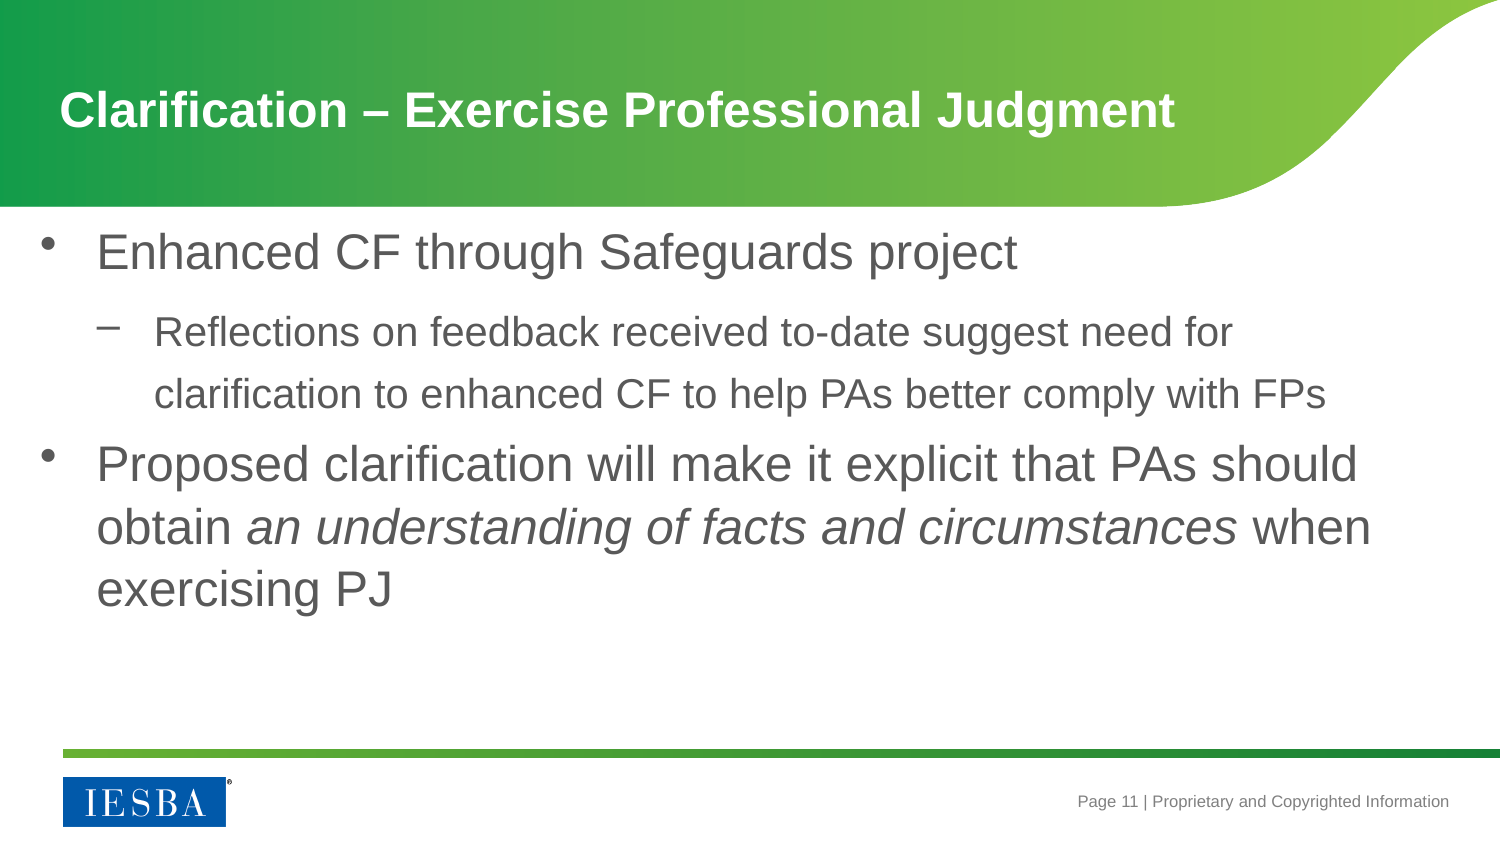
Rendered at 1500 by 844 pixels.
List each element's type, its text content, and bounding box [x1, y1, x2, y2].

title Clarification – Exercise Professional Judgment [59, 65, 1313, 150]
list Enhanced CF through Safeguards project Reflections on feedback received to-date suggest need for clarification to enhanced CF to help PAs better comply with FPs Proposed clarification will make it explicit that PAs should obtain an understanding of facts and circumstances when exercising PJ [24, 209, 1463, 735]
picture [0, 0, 1500, 207]
picture [63, 777, 232, 827]
